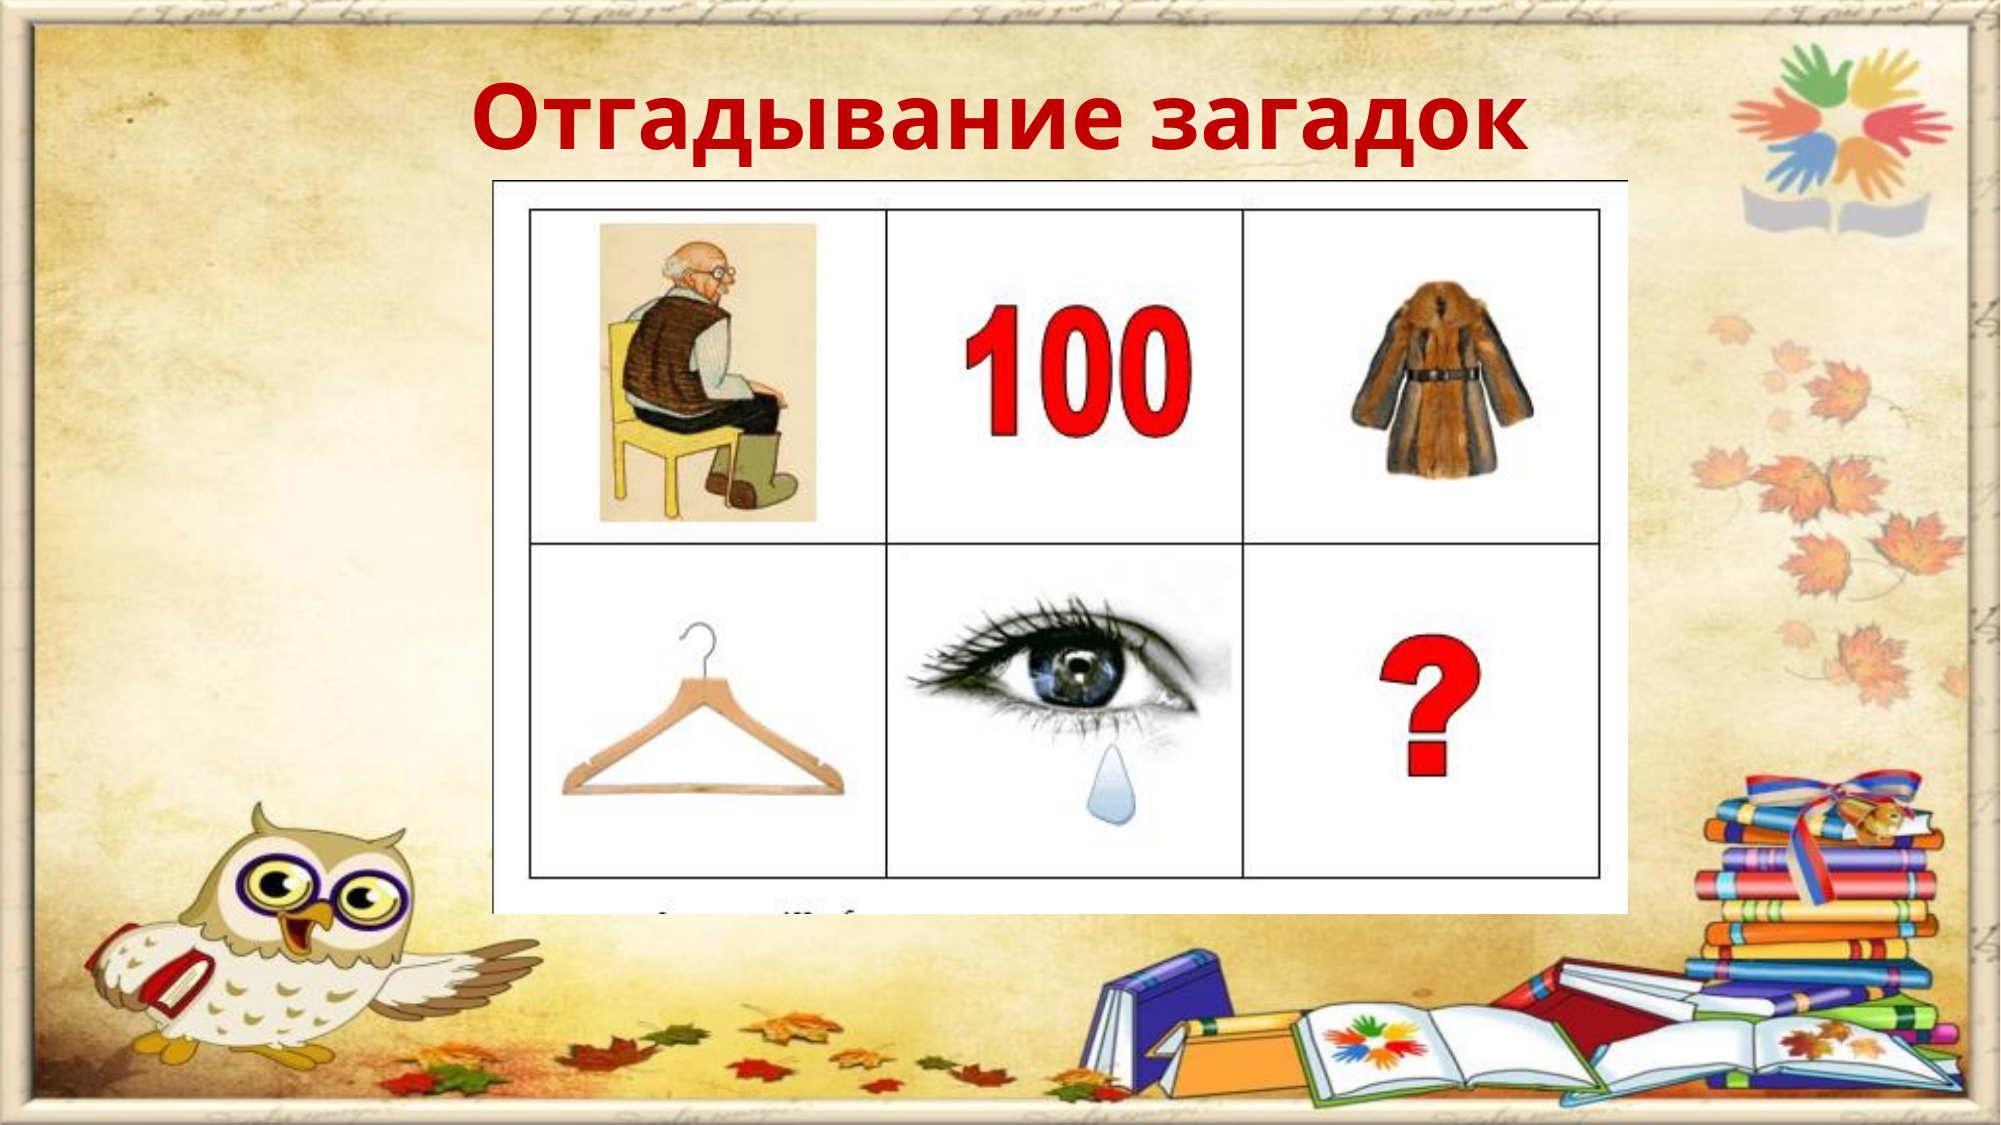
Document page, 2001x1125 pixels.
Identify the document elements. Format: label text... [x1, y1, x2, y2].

picture [0, 0, 2001, 1125]
title Отгадывание загадок [137, 59, 1863, 181]
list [492, 180, 1629, 914]
